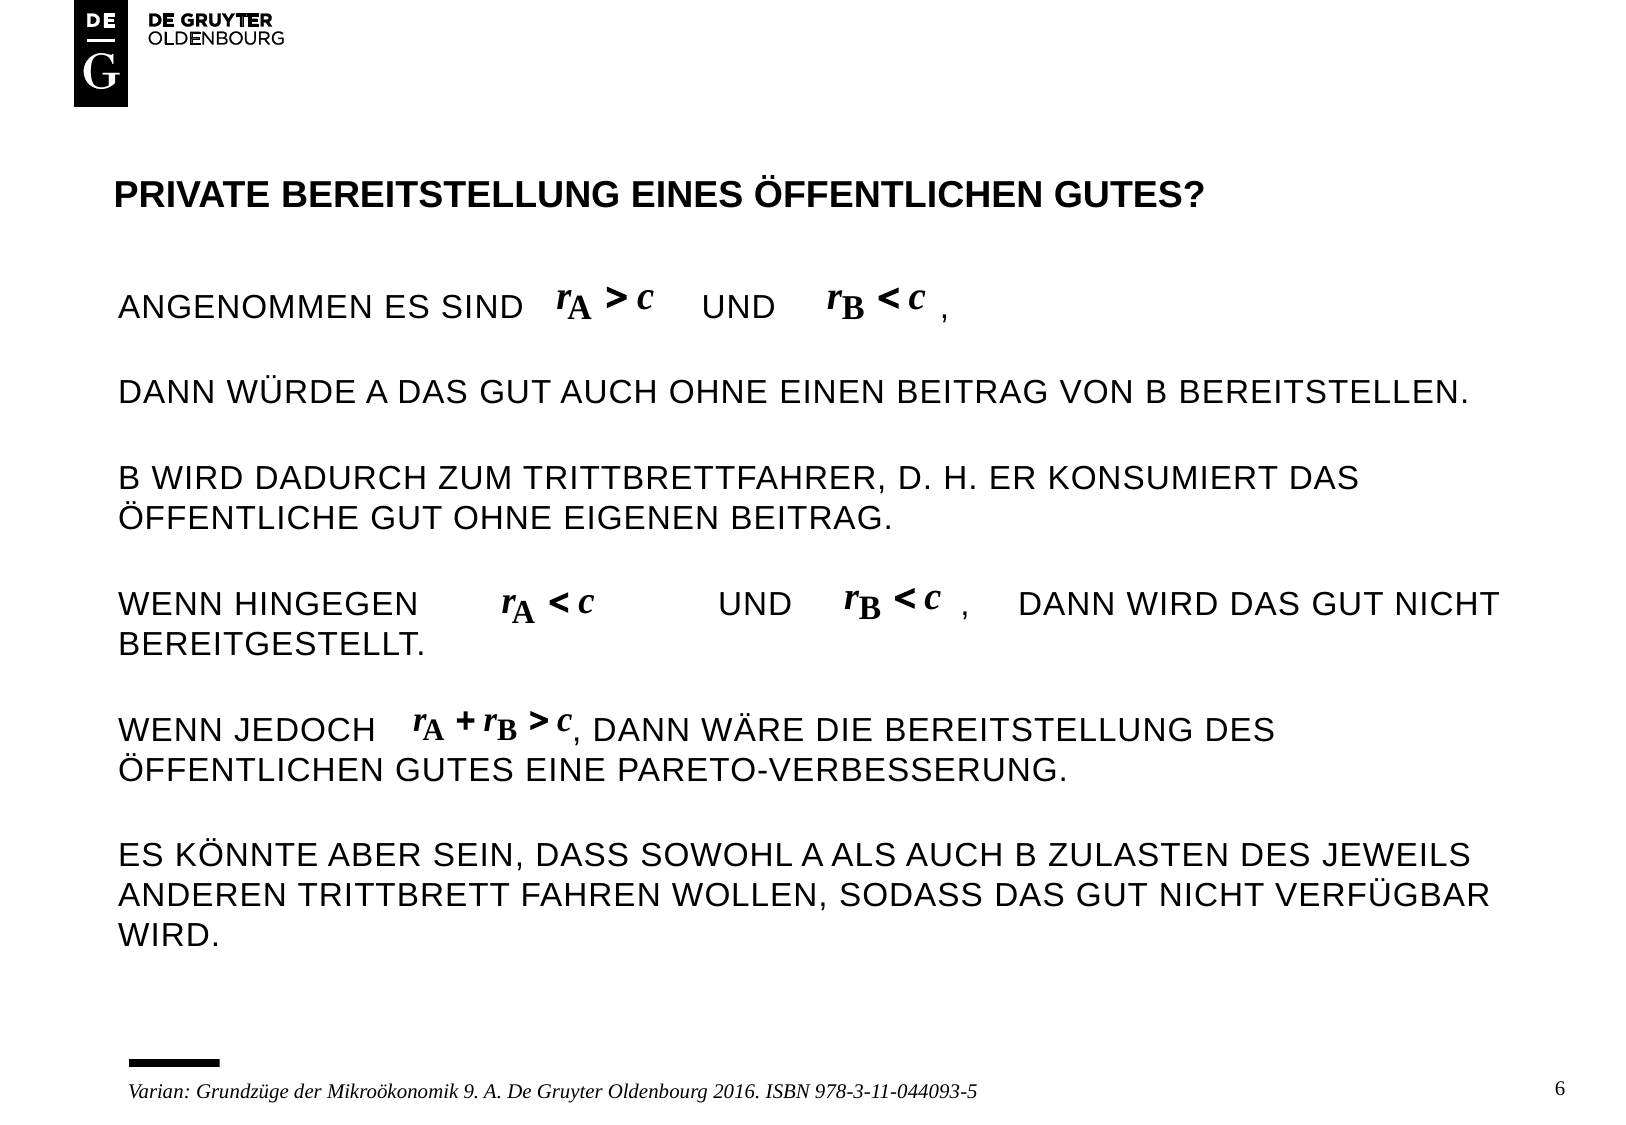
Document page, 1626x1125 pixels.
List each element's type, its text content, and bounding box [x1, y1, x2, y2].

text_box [498, 581, 598, 626]
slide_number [128, 1077, 1539, 1108]
slide_number 6 [1554, 1074, 1614, 1104]
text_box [553, 274, 657, 322]
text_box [824, 275, 929, 331]
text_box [410, 700, 576, 750]
list Angenommen es SIND und , Dann würde A das gut auch ohne einen beitrag von B bereitstellen. B wird dadurch zum trittbrettfahrer, d. h. er konsumiert das öffentliche gut ohne eigenen beitrag. Wenn hingegen und , dann wird das gut nicht bereitgestellt. Wenn jedoch , dann wäre die bereitstellung des öffentlichen gutes eine pareto-verbesserung. Es könnte aber sein, dass sowohl a als auch b zulasten des jeweils anderen trittbrett fahren wollen, sodass das gut nicht verfügbar wird. [118, 285, 1545, 973]
title Private bereitstellung eines öffentlichen gutes? [113, 169, 1541, 222]
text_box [841, 576, 944, 630]
